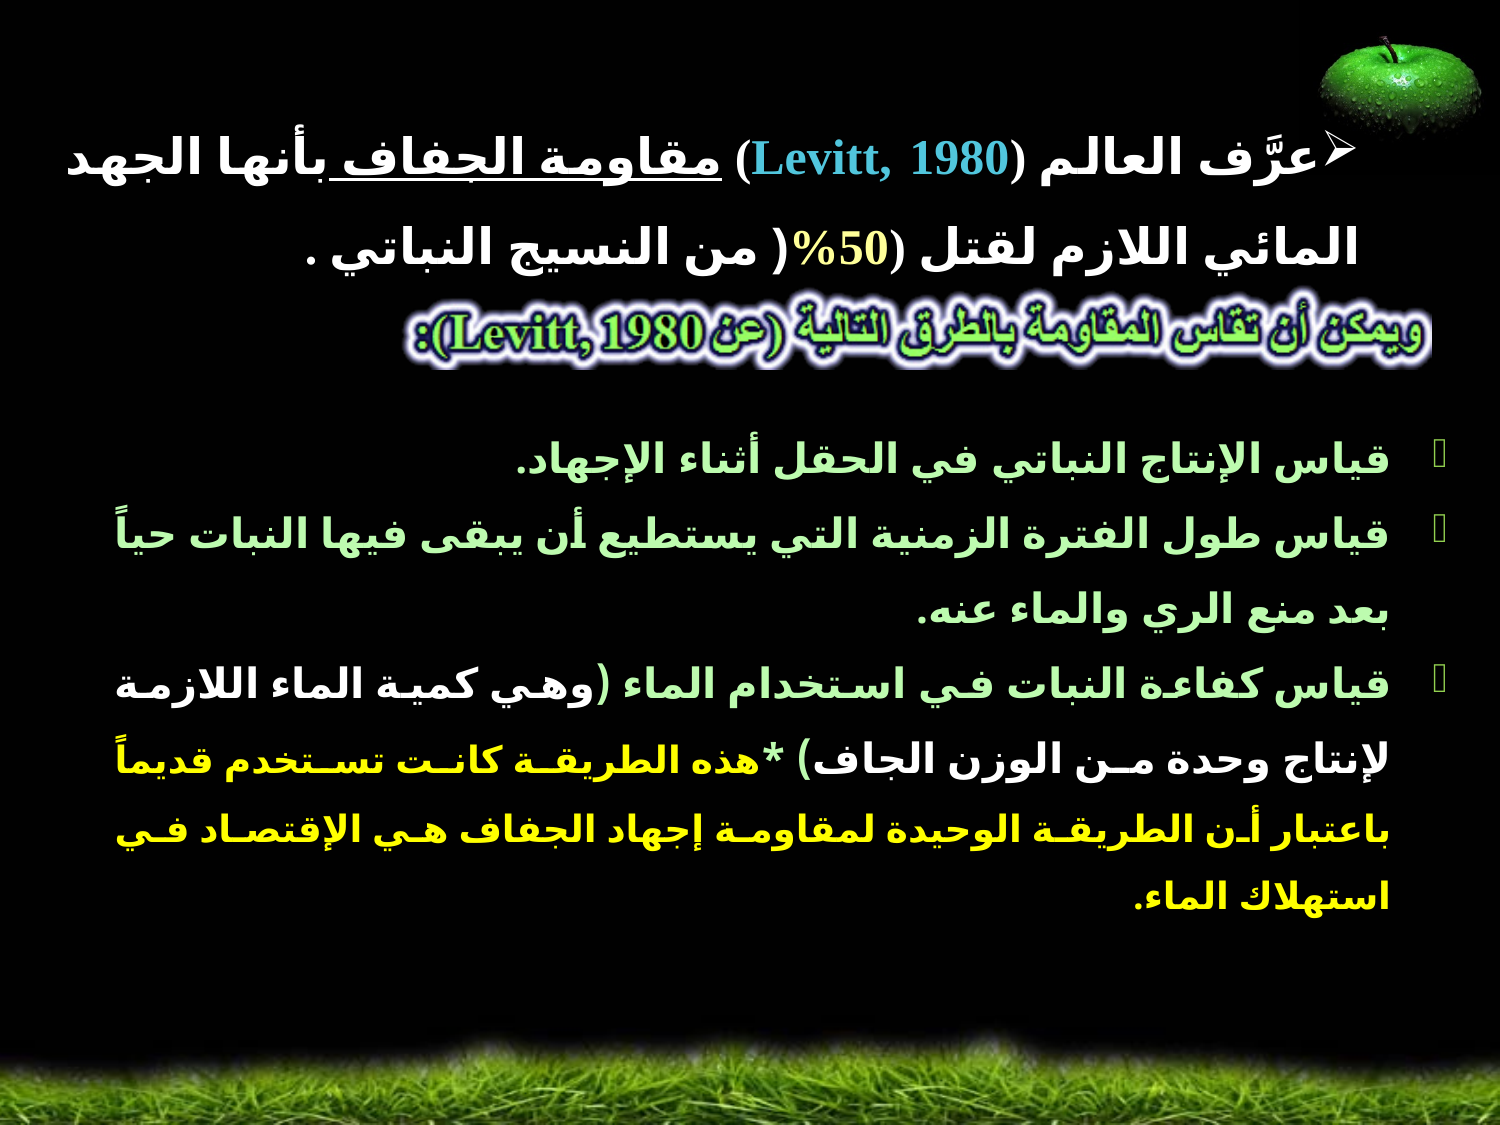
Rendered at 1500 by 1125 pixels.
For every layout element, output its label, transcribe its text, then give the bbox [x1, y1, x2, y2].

text_box عرَّف العالم (Levitt, 1980) مقاومة الجفاف بأنها الجهد المائي اللازم لقتل (50%( من النسيج النباتي . [50, 87, 1375, 283]
text_box قياس الإنتاج النباتي في الحقل أثناء الإجهاد. قياس طول الفترة الزمنية التي يستطيع أن يبقى فيها النبات حياً بعد منع الري والماء عنه. قياس كفاءة النبات في استخدام الماء (وهي كمية الماء اللازمة لإنتاج وحدة من الوزن الجاف) *هذه الطريقة كانت تستخدم قديماً باعتبار أن الطريقة الوحيدة لمقاومة إجهاد الجفاف هي الإقتصاد في استهلاك الماء. [99, 399, 1463, 925]
picture [0, 0, 1500, 1125]
